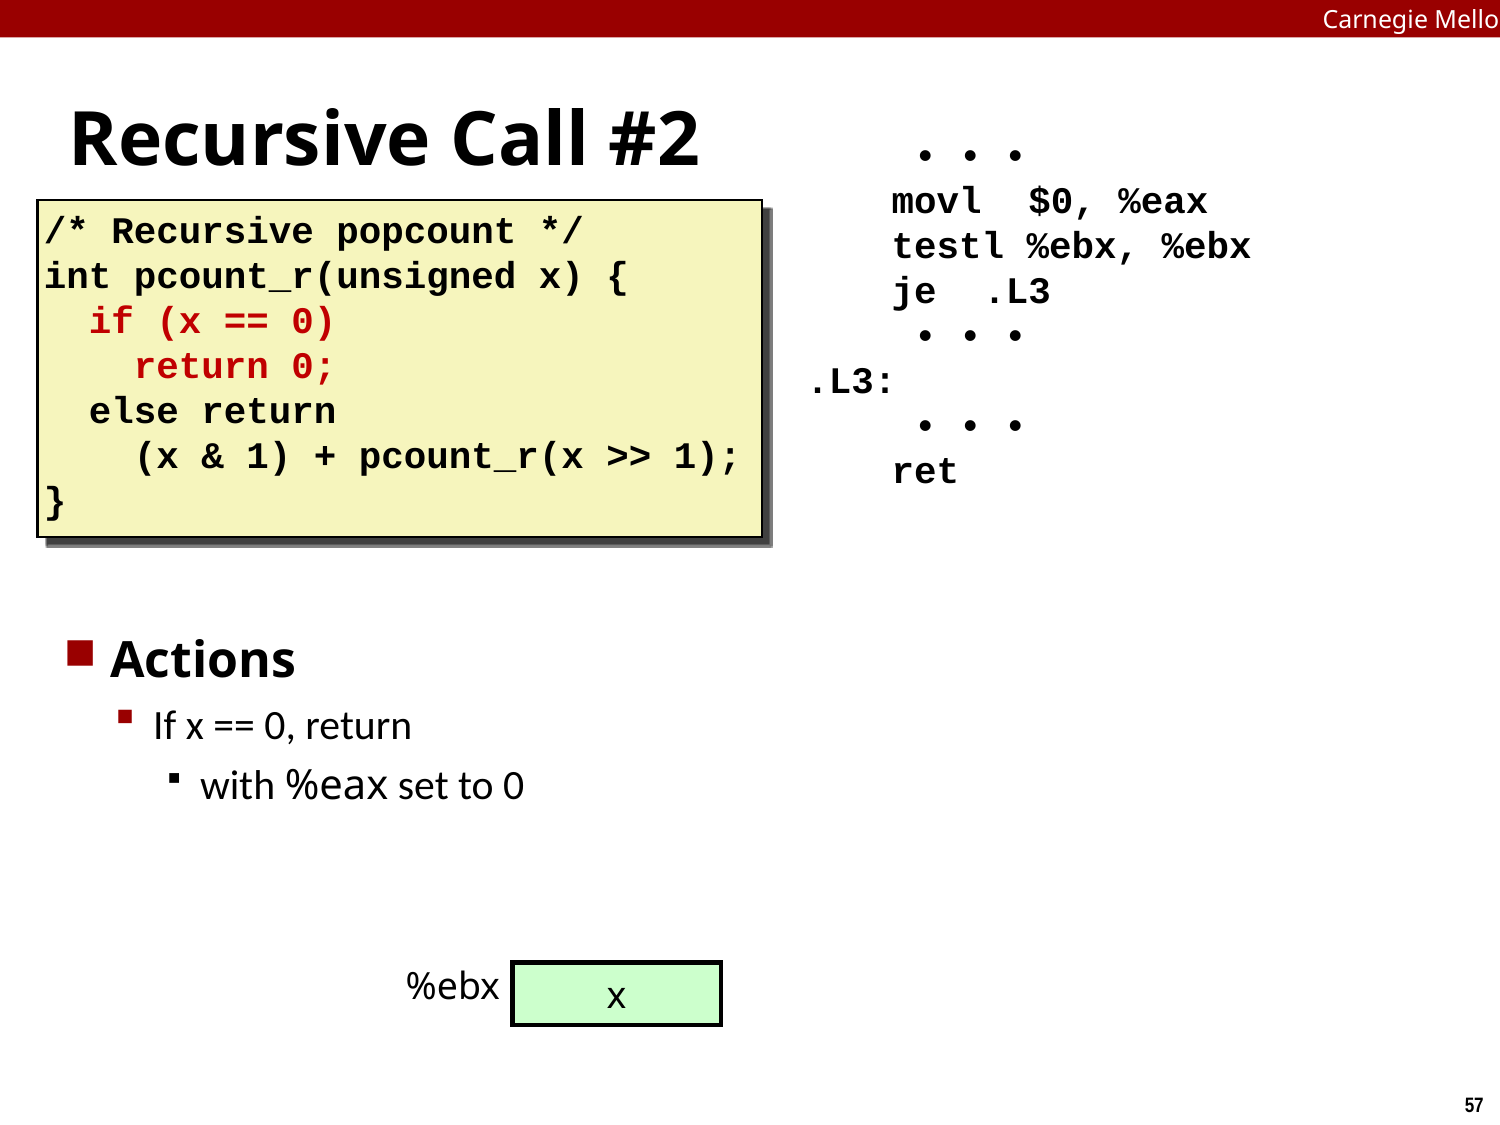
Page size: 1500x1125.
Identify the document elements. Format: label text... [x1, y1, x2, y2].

text_box [0, 0, 1500, 38]
title Recursive Call #2 [62, 41, 1438, 230]
text_box x [512, 962, 721, 1025]
text_box %ebx [387, 962, 500, 1008]
list Actions If x == 0, return with %eax set to 0 [62, 620, 736, 963]
text_box Carnegie Mellon [1322, 3, 1500, 33]
text_box • • • movl $0, %eax testl %ebx, %ebx je .L3 • • • .L3: • • • ret [799, 124, 1377, 513]
text_box /* Recursive popcount */ int pcount_r(unsigned x) { if (x == 0) return 0; else return (x & 1) + pcount_r(x >> 1); } [37, 200, 763, 538]
